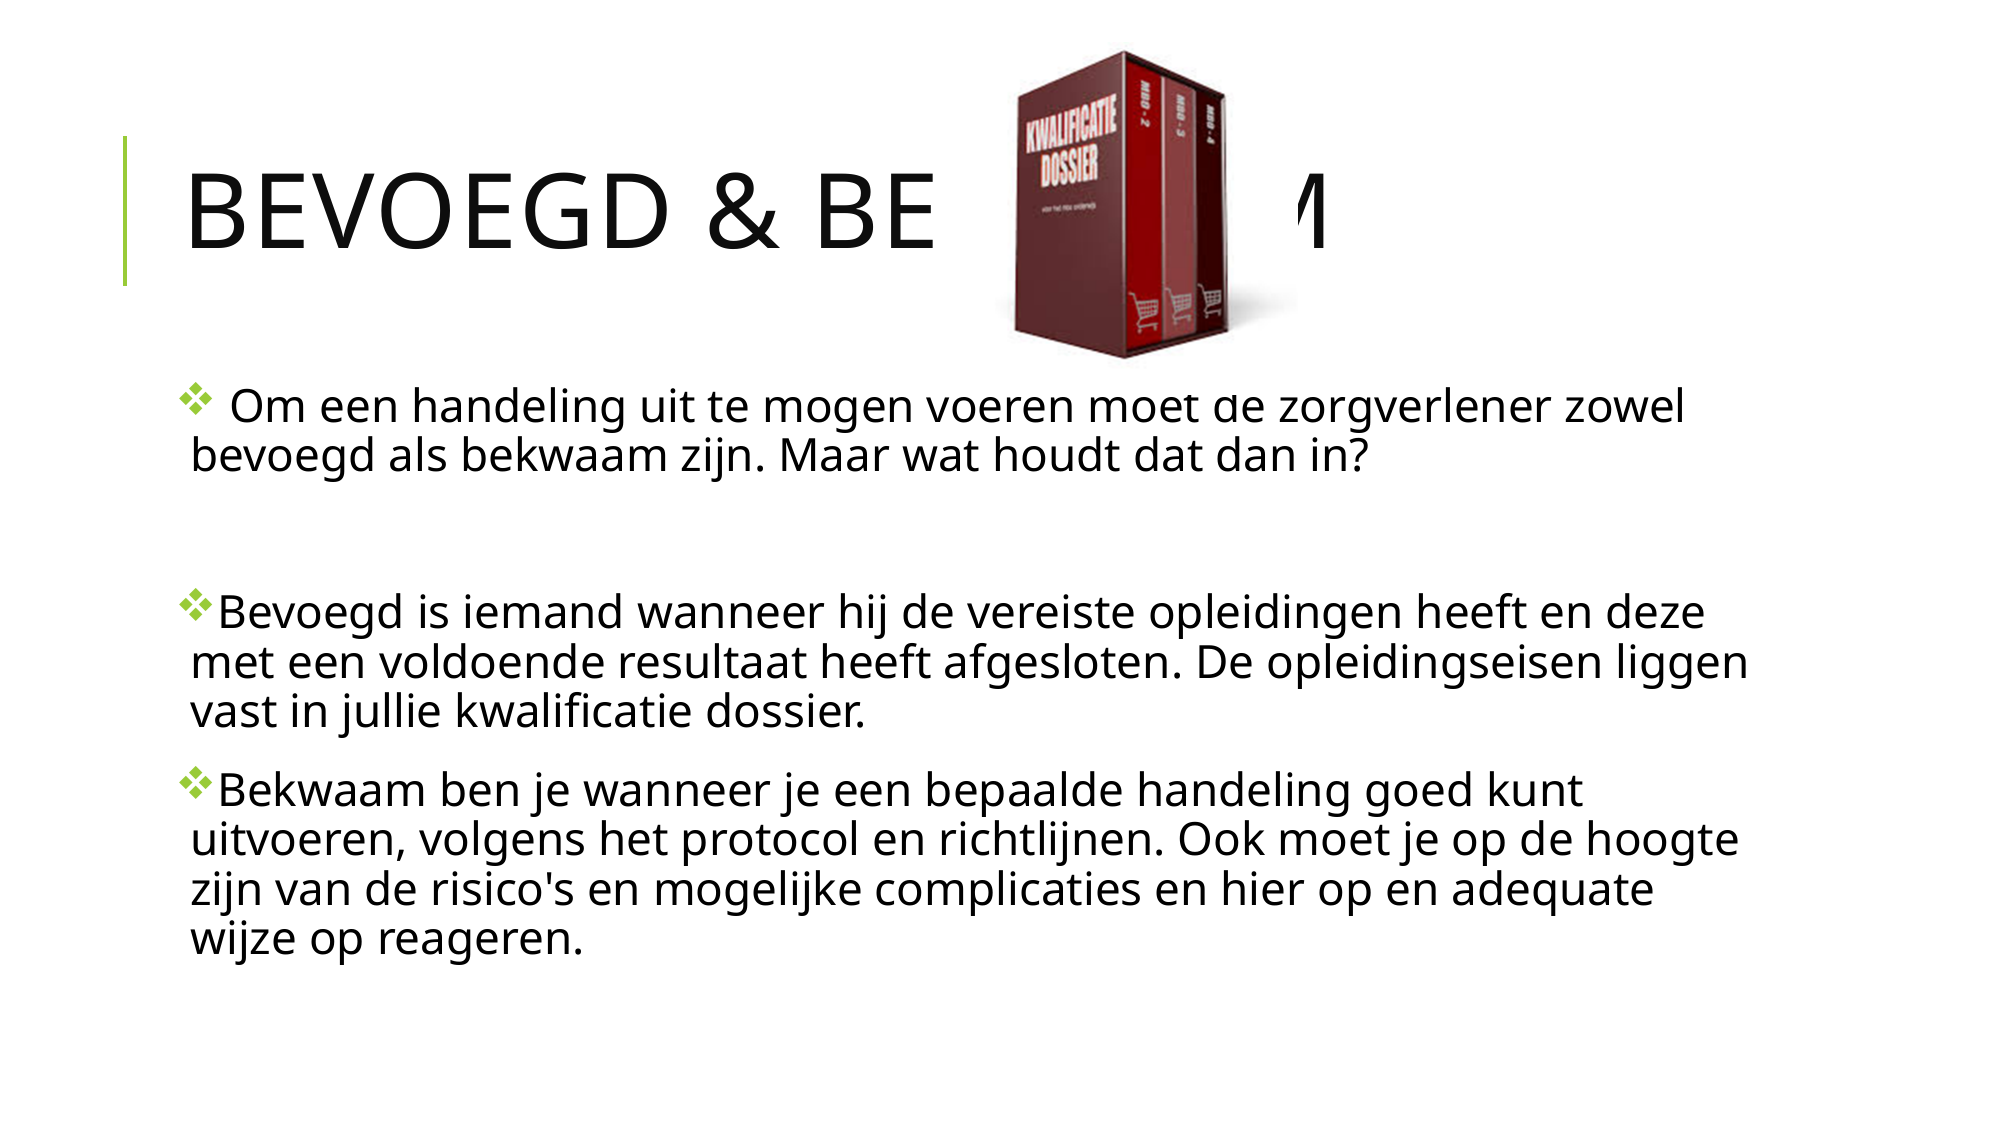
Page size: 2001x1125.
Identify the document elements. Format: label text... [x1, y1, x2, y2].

list Om een handeling uit te mogen voeren moet de zorgverlener zowel bevoegd als bekwaam zijn. Maar wat houdt dat dan in? Bevoegd is iemand wanneer hij de vereiste opleidingen heeft en deze met een voldoende resultaat heeft afgesloten. De opleidingseisen liggen vast in jullie kwalificatie dossier. Bekwaam ben je wanneer je een bepaalde handeling goed kunt uitvoeren, volgens het protocol en richtlijnen. Ook moet je op de hoogte zijn van de risico's en mogelijke complicaties en hier op en adequate wijze op reageren. [168, 375, 1763, 1035]
title Bevoegd & bekwaam [168, 96, 938, 342]
title Bevoegd & bekwaam [1304, 96, 1763, 342]
picture [944, 42, 1298, 396]
